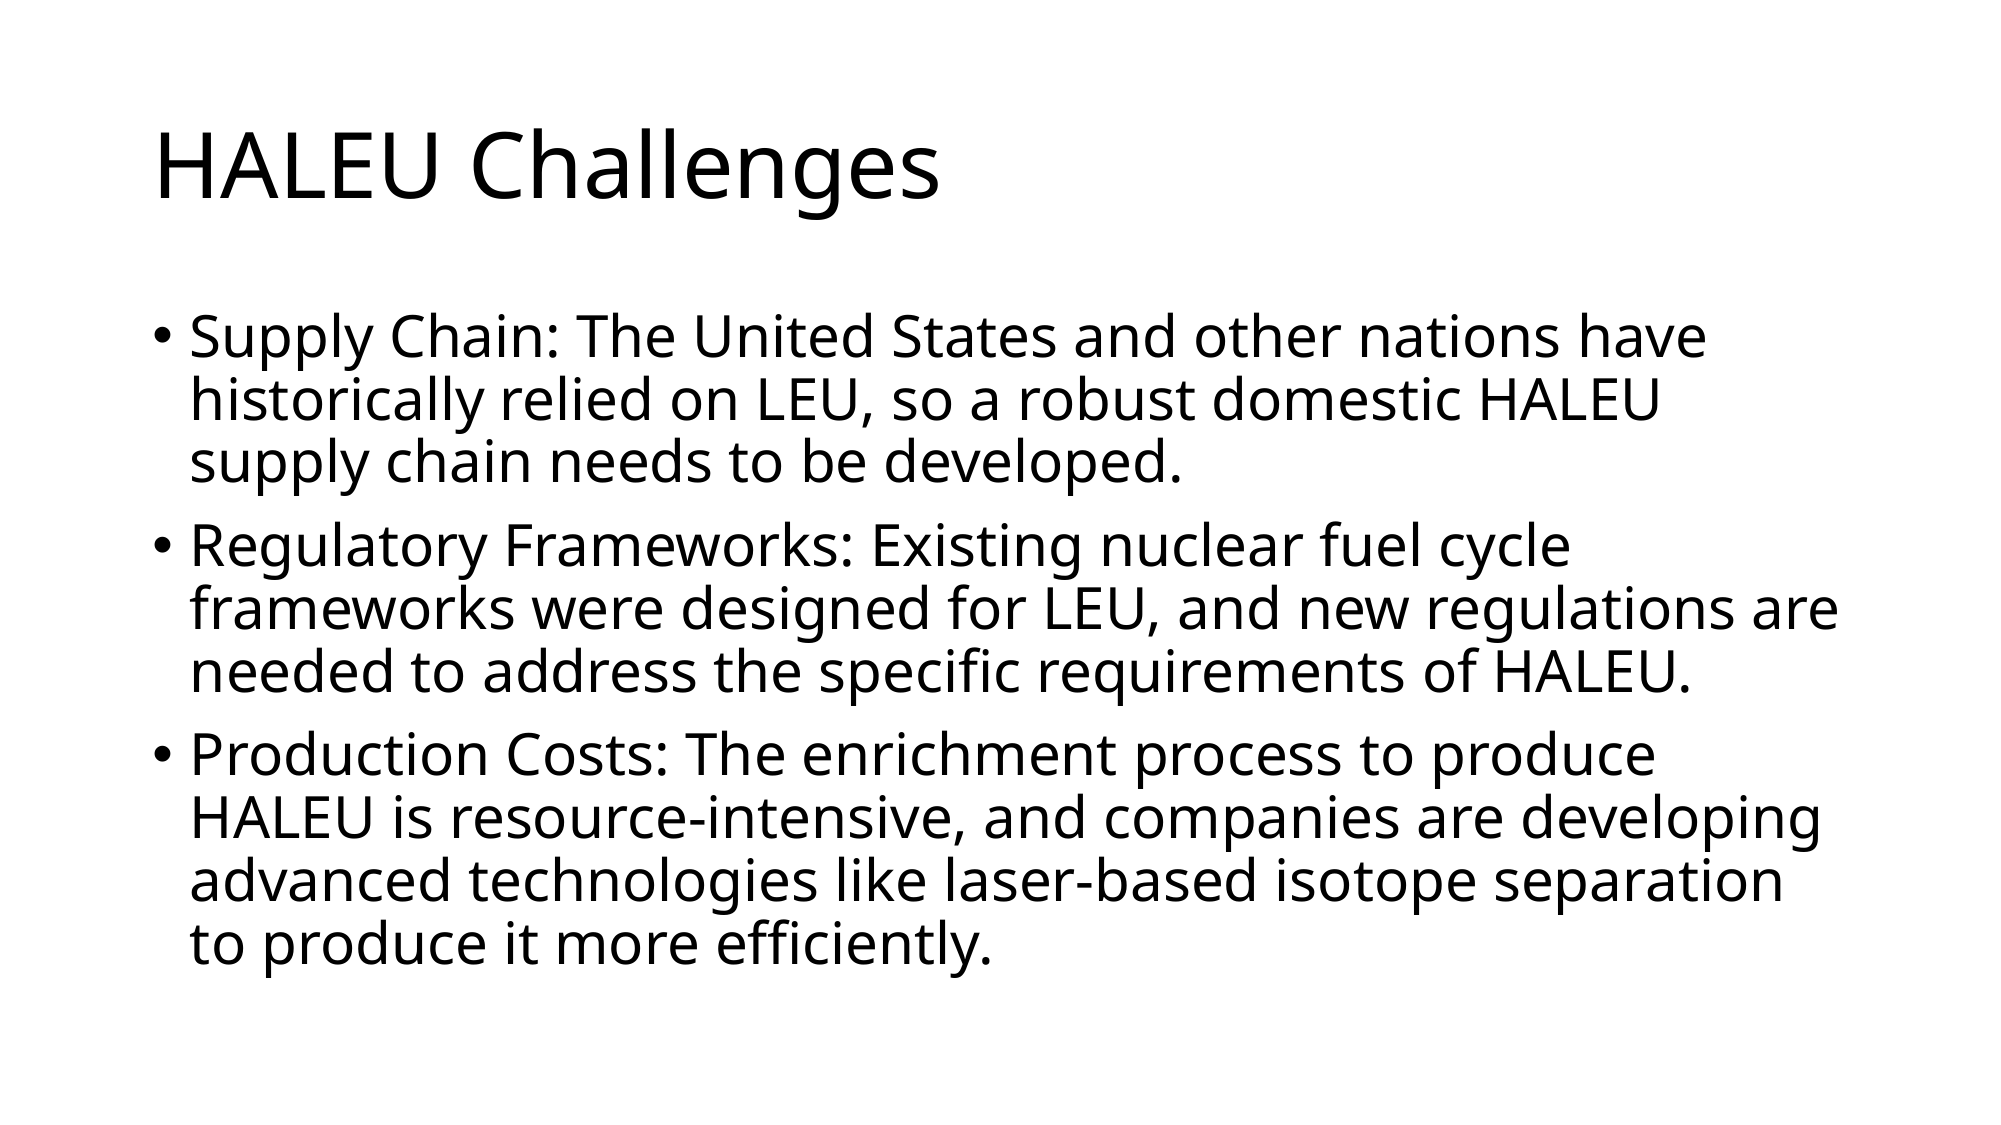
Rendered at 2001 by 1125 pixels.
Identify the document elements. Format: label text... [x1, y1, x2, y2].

list Supply Chain: The United States and other nations have historically relied on LEU, so a robust domestic HALEU supply chain needs to be developed. Regulatory Frameworks: Existing nuclear fuel cycle frameworks were designed for LEU, and new regulations are needed to address the specific requirements of HALEU. Production Costs: The enrichment process to produce HALEU is resource-intensive, and companies are developing advanced technologies like laser-based isotope separation to produce it more efficiently. [137, 299, 1863, 1014]
title HALEU Challenges [137, 59, 1863, 278]
